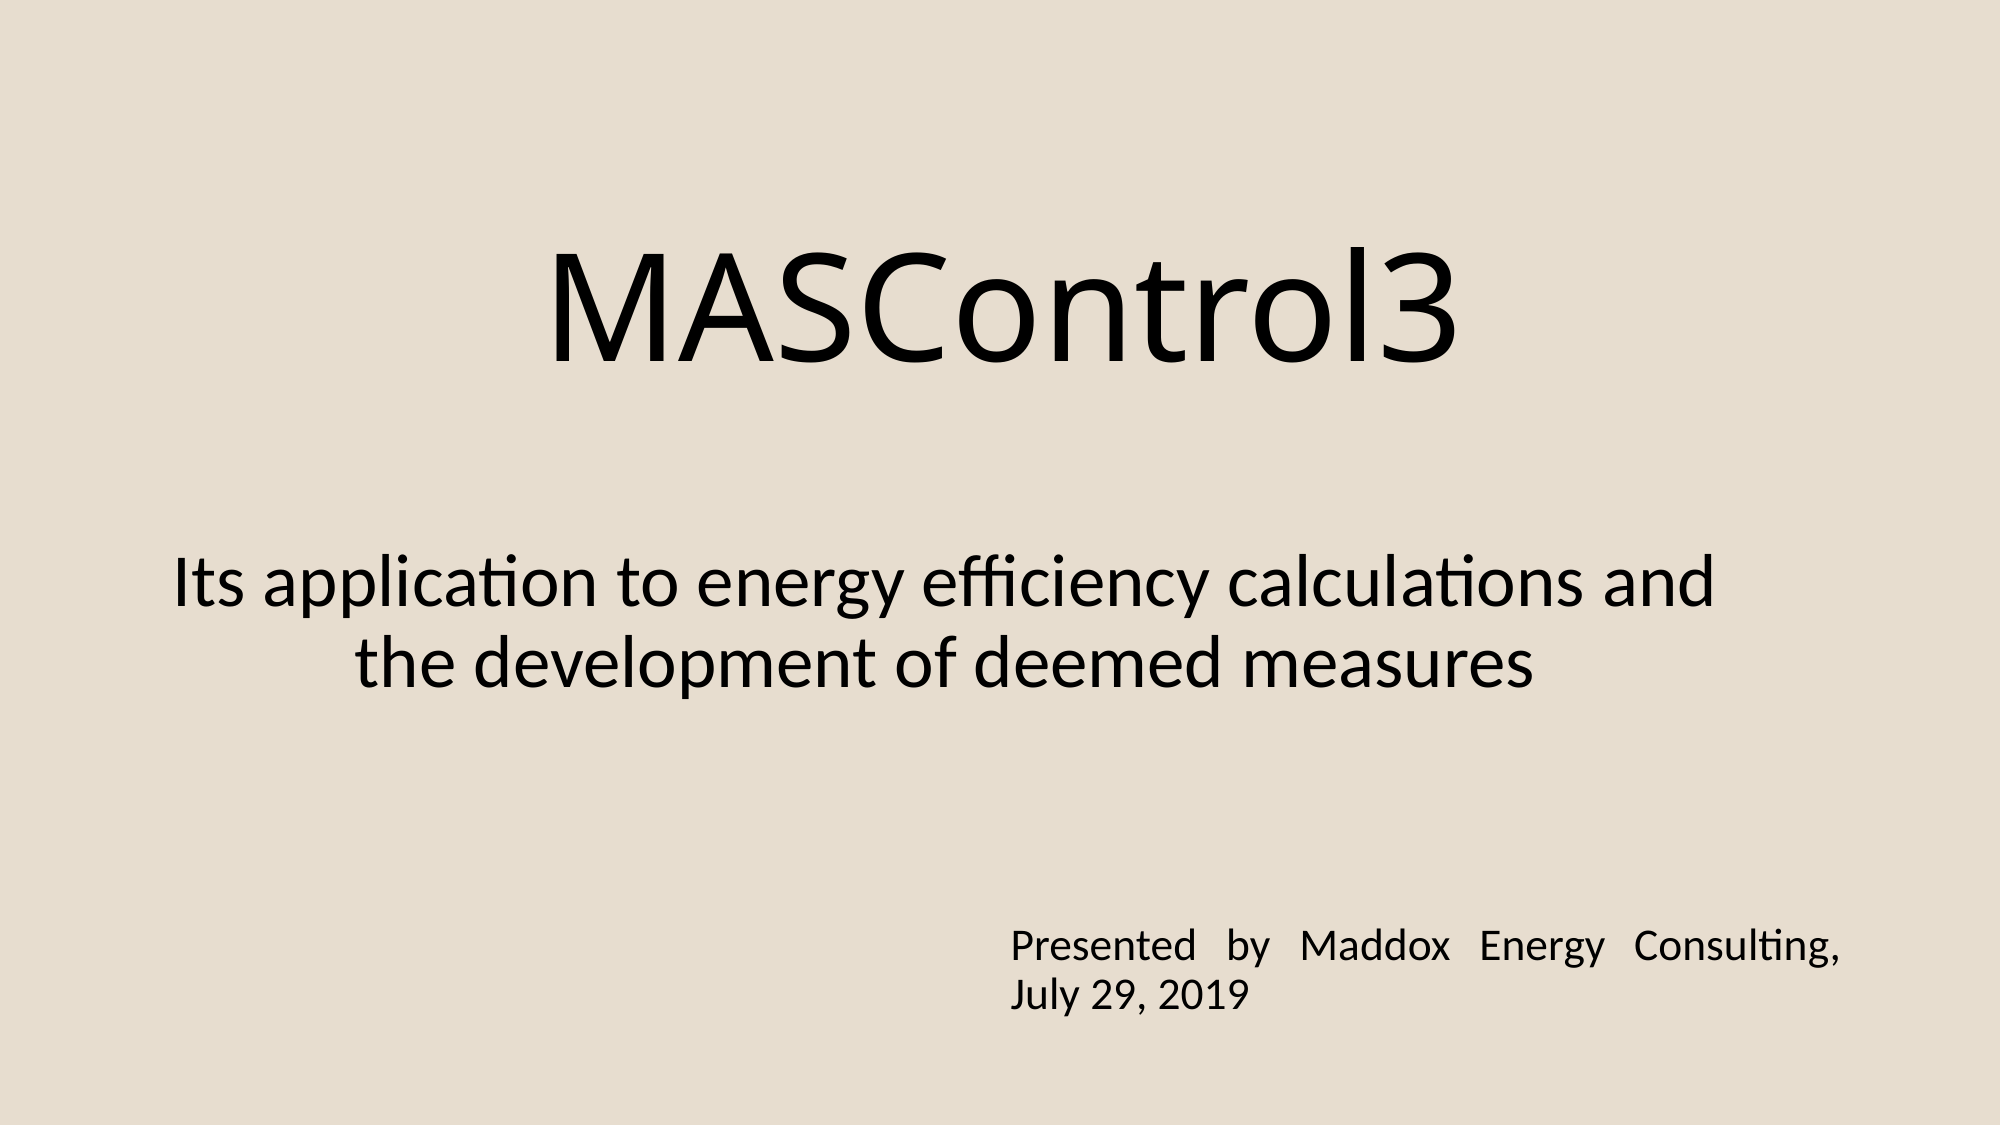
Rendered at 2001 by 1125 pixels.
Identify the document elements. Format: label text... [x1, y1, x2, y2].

title MASControl3 [84, 116, 1922, 509]
subtitle Its application to energy efficiency calculations and the development of deemed measures [141, 534, 1750, 742]
text_box Presented by Maddox Energy Consulting, July 29, 2019 [995, 913, 1857, 1027]
